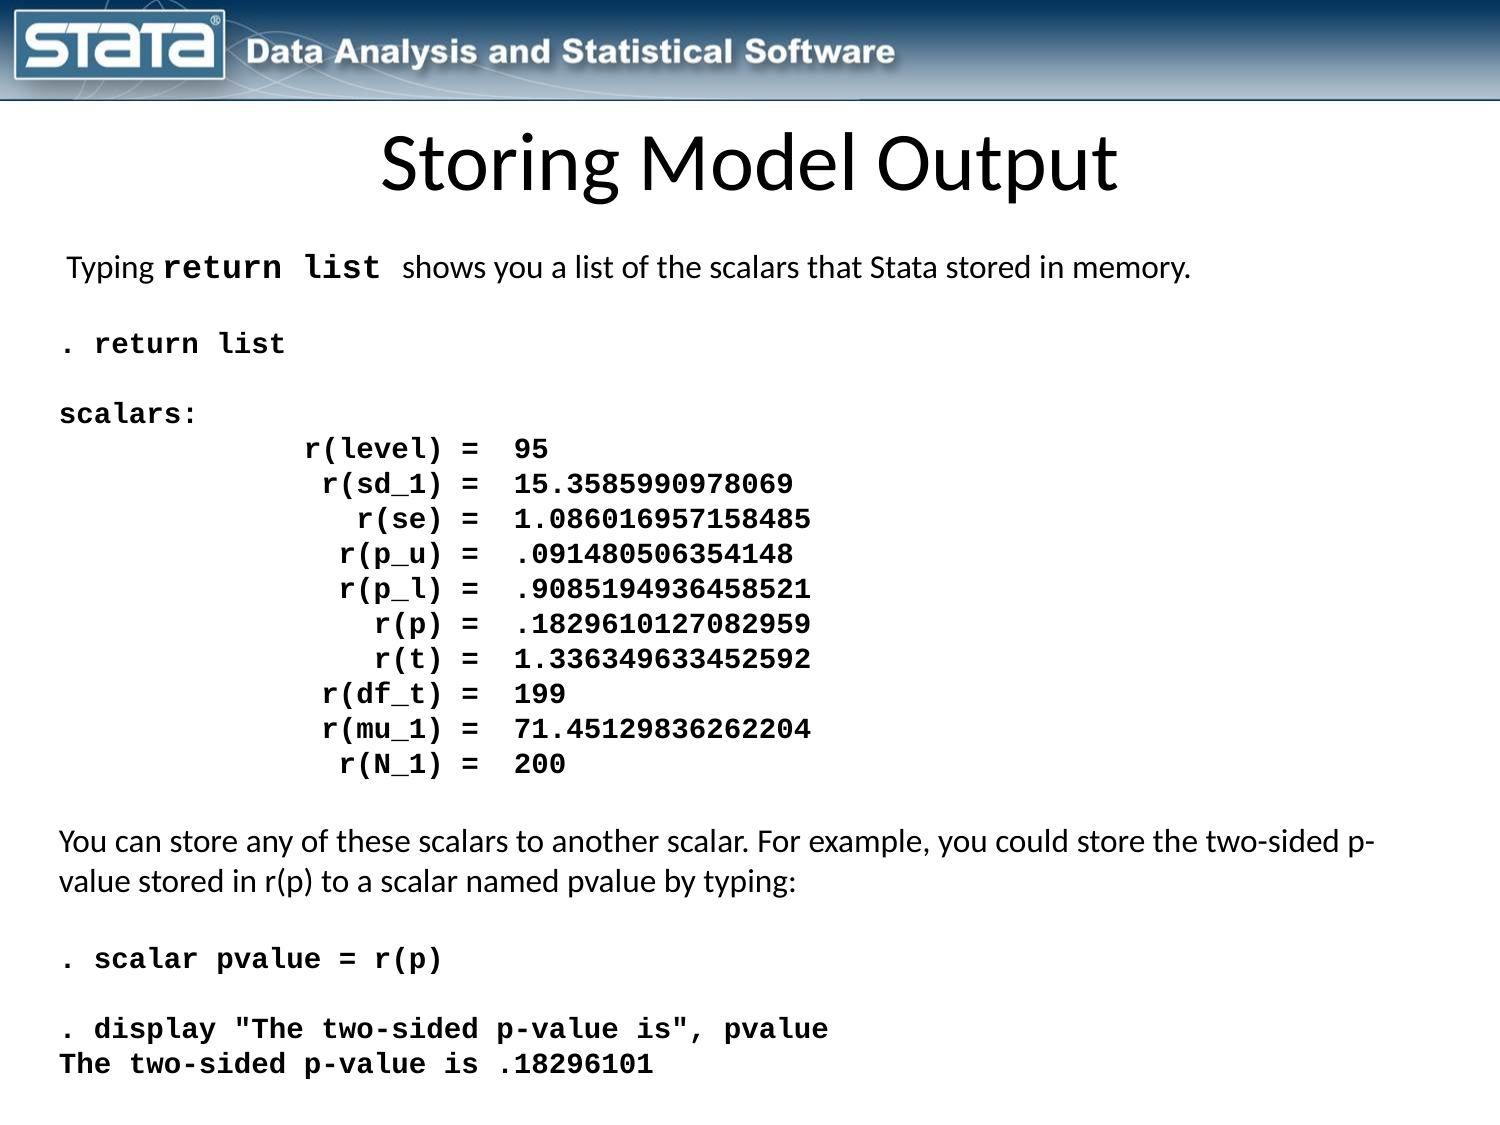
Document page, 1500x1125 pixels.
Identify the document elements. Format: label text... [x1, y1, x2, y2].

picture [0, 0, 1500, 99]
text_box Storing Model Output [0, 99, 1500, 215]
list Typing return list shows you a list of the scalars that Stata stored in memory. . return list scalars: r(level) = 95 r(sd_1) = 15.3585990978069 r(se) = 1.086016957158485 r(p_u) = .091480506354148 r(p_l) = .9085194936458521 r(p) = .1829610127082959 r(t) = 1.336349633452592 r(df_t) = 199 r(mu_1) = 71.45129836262204 r(N_1) = 200 You can store any of these scalars to another scalar. For example, you could store the two-sided p-value stored in r(p) to a scalar named pvalue by typing: . scalar pvalue = r(p) . display "The two-sided p-value is", pvalue The two-sided p-value is .18296101 [43, 237, 1457, 1100]
